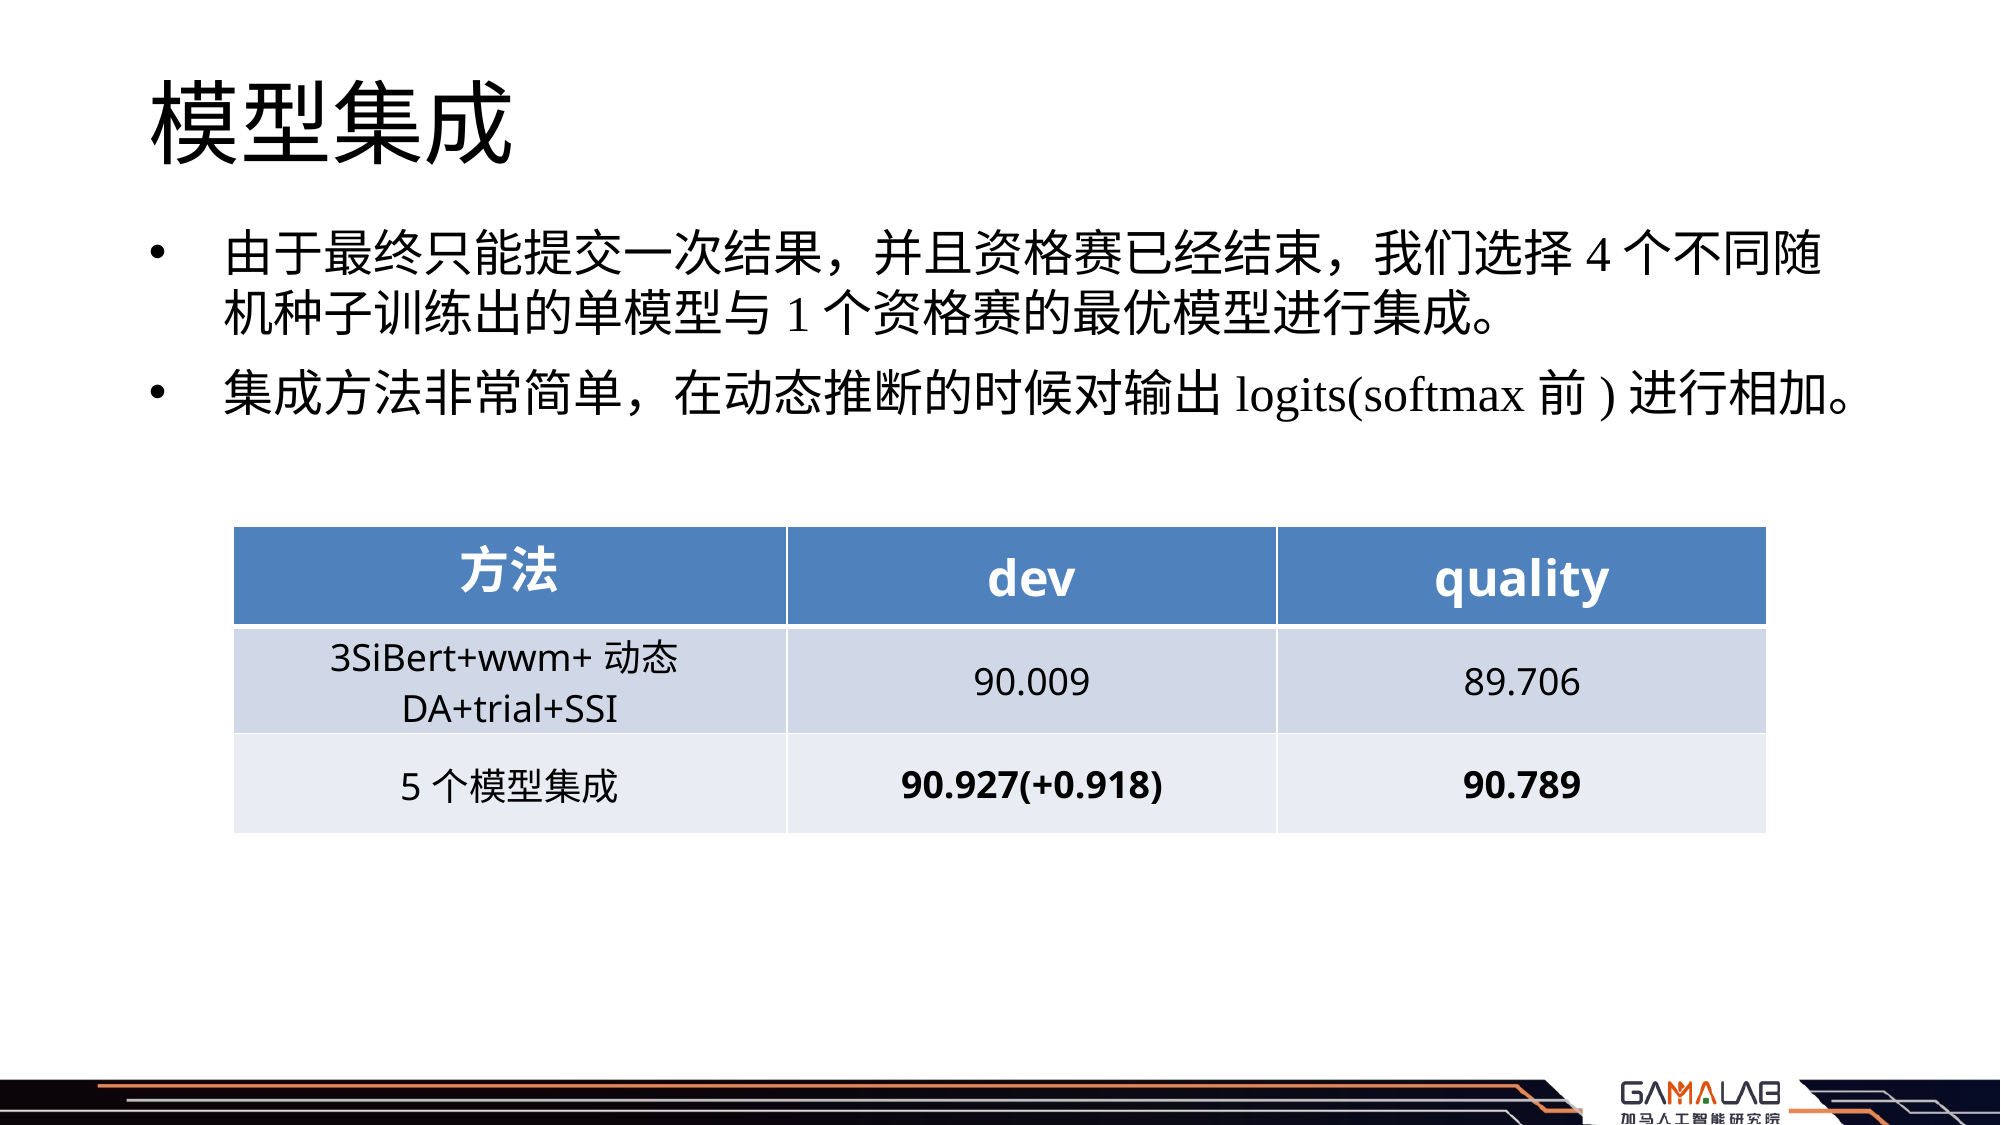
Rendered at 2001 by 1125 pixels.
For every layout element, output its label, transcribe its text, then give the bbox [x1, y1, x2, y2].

table_header dev [788, 527, 1276, 624]
table_cell 89.706 [1278, 629, 1766, 733]
table_cell 3SiBert+wwm+动态DA+trial+SSI [234, 629, 786, 733]
table_cell 5个模型集成 [234, 734, 786, 833]
table_cell 90.927(+0.918) [788, 734, 1276, 833]
table_cell 90.789 [1278, 734, 1766, 833]
picture [1621, 1081, 1780, 1124]
title 模型集成 [137, 59, 1863, 216]
picture [0, 0, 2000, 1125]
table_header 方法 [234, 527, 786, 624]
table_cell 90.009 [788, 629, 1276, 733]
table_header quality [1278, 527, 1766, 624]
list 由于最终只能提交一次结果，并且资格赛已经结束，我们选择4个不同随机种子训练出的单模型与1个资格赛的最优模型进行集成。 集成方法非常简单，在动态推断的时候对输出logits(softmax前)进行相加。 [137, 216, 1863, 930]
